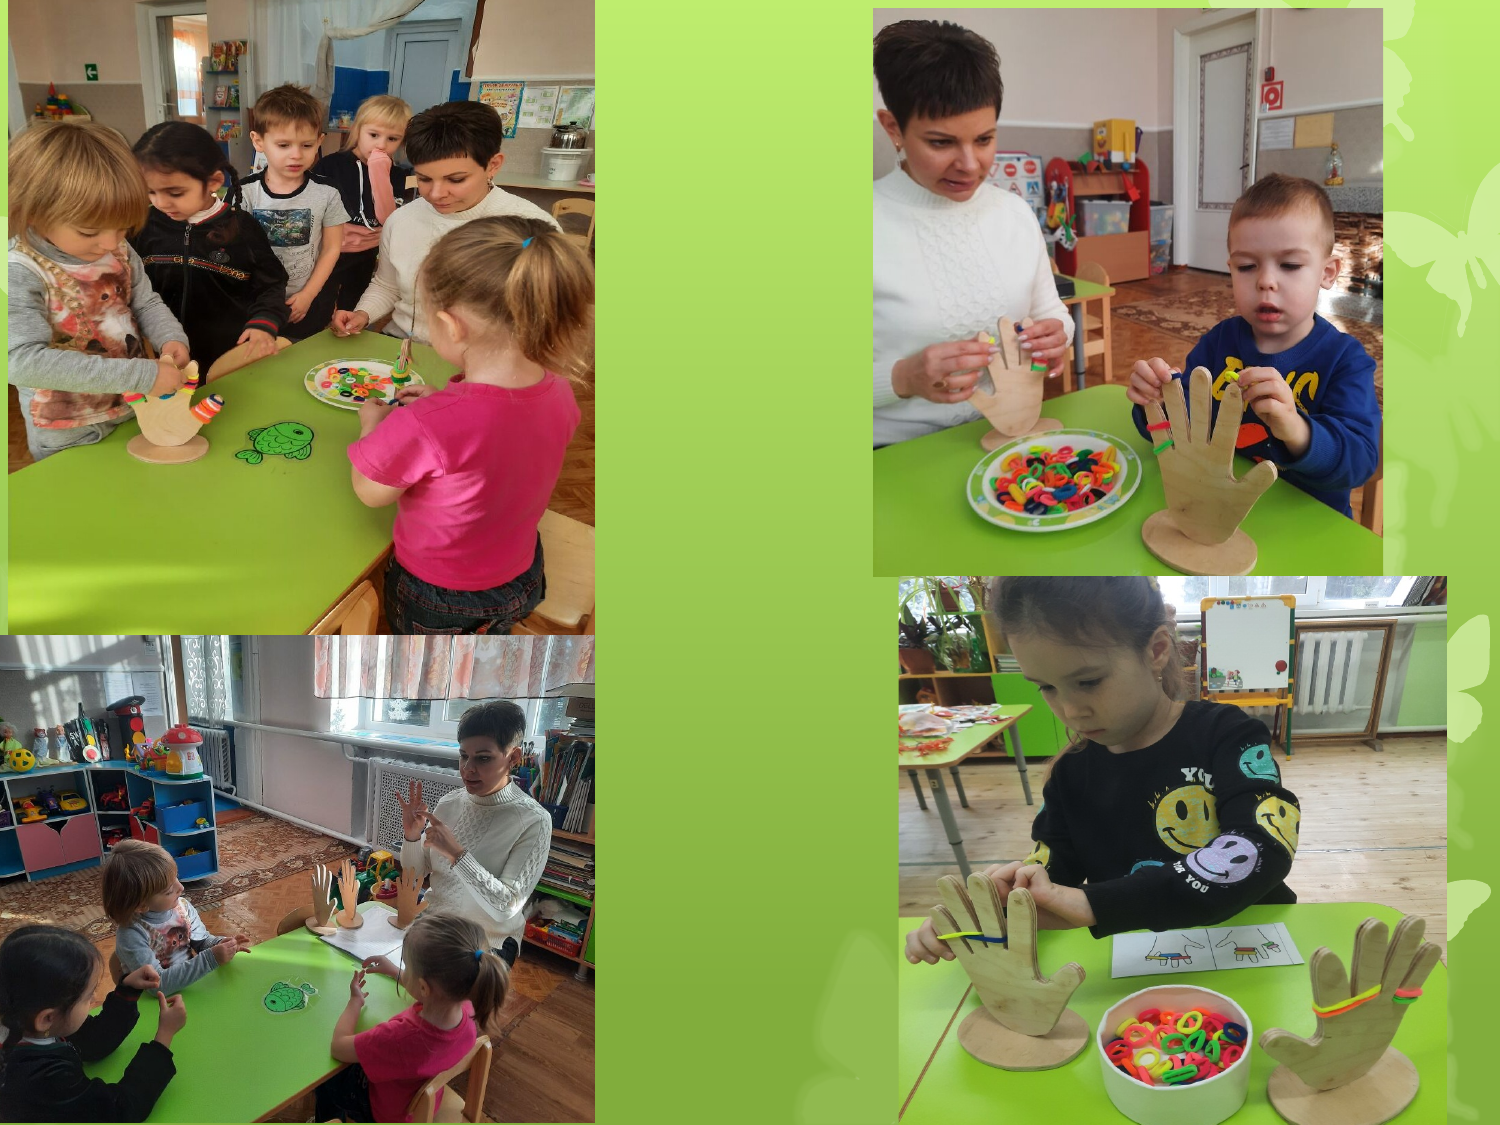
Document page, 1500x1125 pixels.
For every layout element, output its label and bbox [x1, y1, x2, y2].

picture [872, 8, 1448, 1125]
picture [0, 0, 596, 1123]
